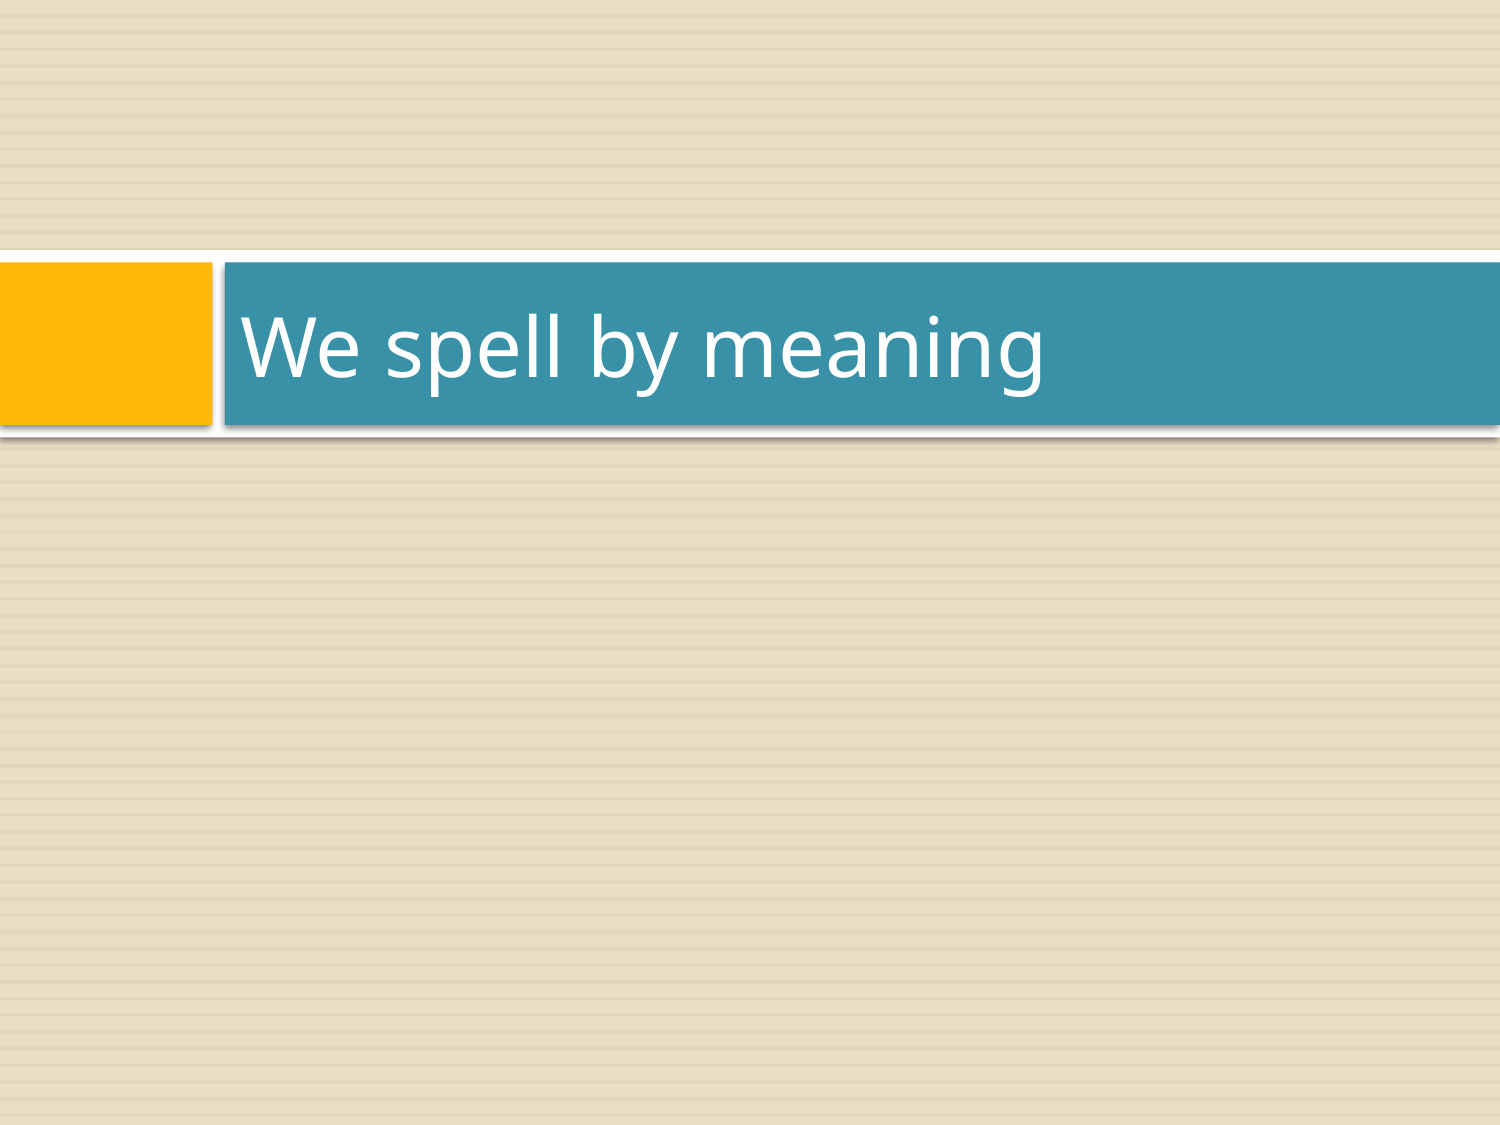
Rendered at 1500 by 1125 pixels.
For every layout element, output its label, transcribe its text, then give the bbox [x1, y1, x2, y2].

title We spell by meaning [224, 262, 1476, 426]
